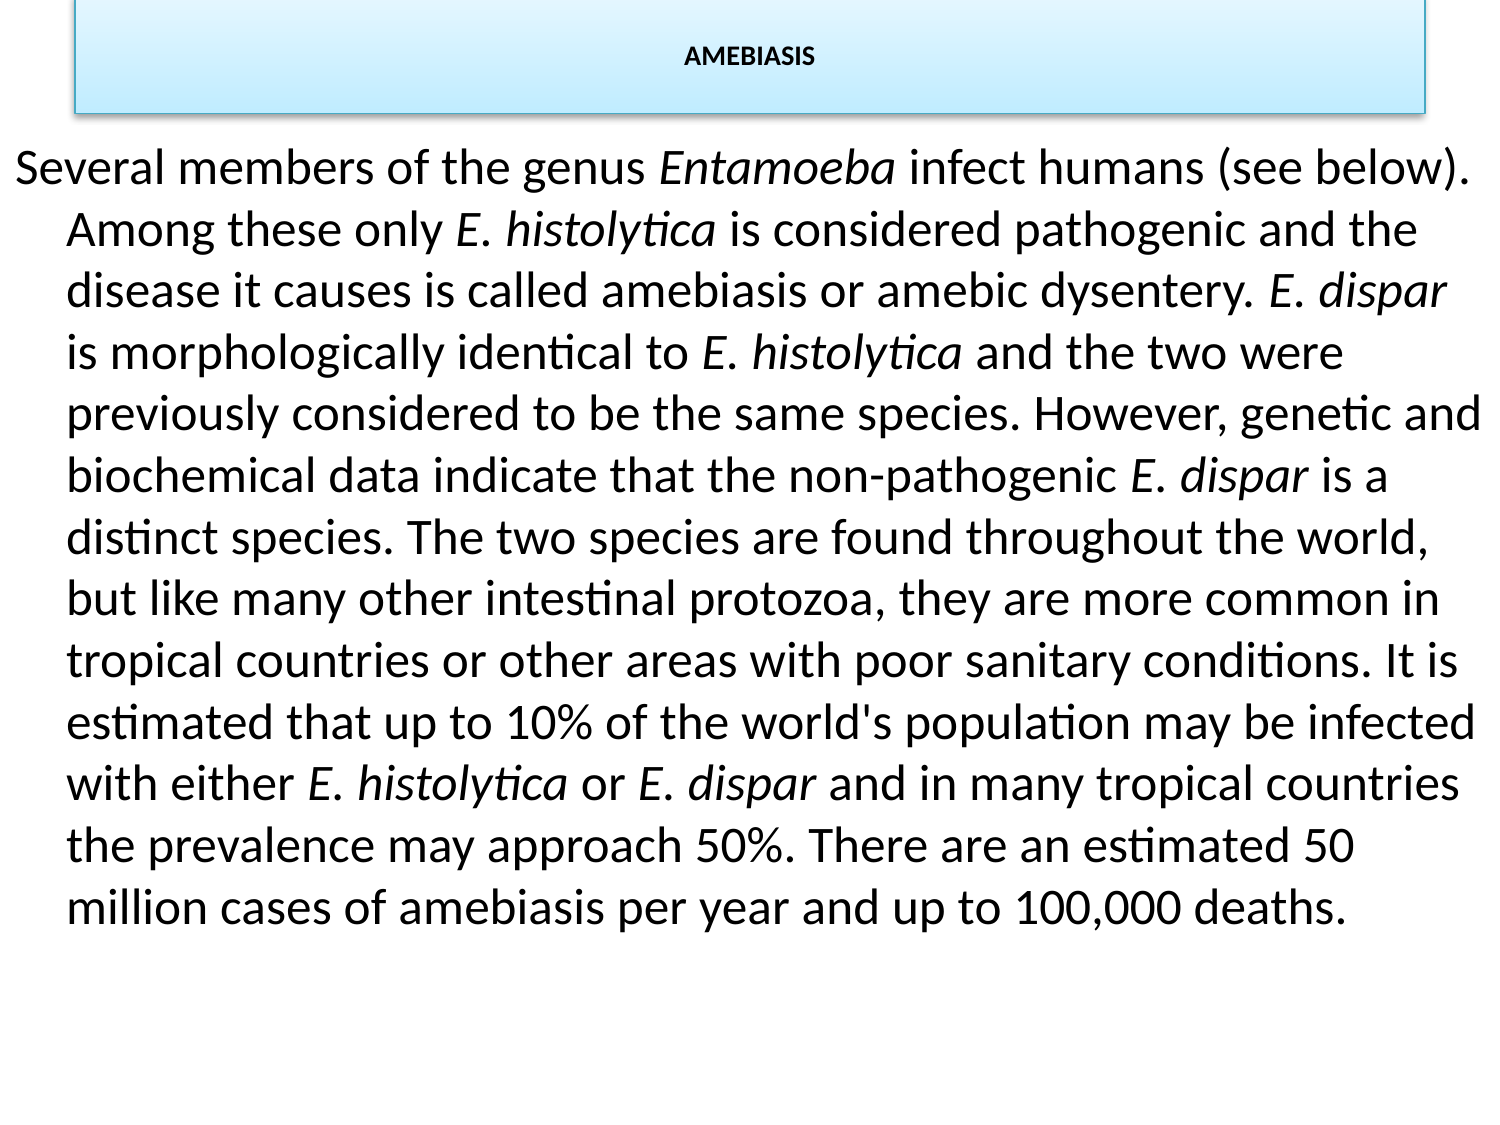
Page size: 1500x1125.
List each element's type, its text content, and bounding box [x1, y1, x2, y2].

title AMEBIASIS [74, 0, 1426, 114]
list Several members of the genus Entamoeba infect humans (see below). Among these only E. histolytica is considered pathogenic and the disease it causes is called amebiasis or amebic dysentery. E. dispar is morphologically identical to E. histolytica and the two were previously considered to be the same species. However, genetic and biochemical data indicate that the non-pathogenic E. dispar is a distinct species. The two species are found throughout the world, but like many other intestinal protozoa, they are more common in tropical countries or other areas with poor sanitary conditions. It is estimated that up to 10% of the world's population may be infected with either E. histolytica or E. dispar and in many tropical countries the prevalence may approach 50%. There are an estimated 50 million cases of amebiasis per year and up to 100,000 deaths. [0, 125, 1500, 1005]
